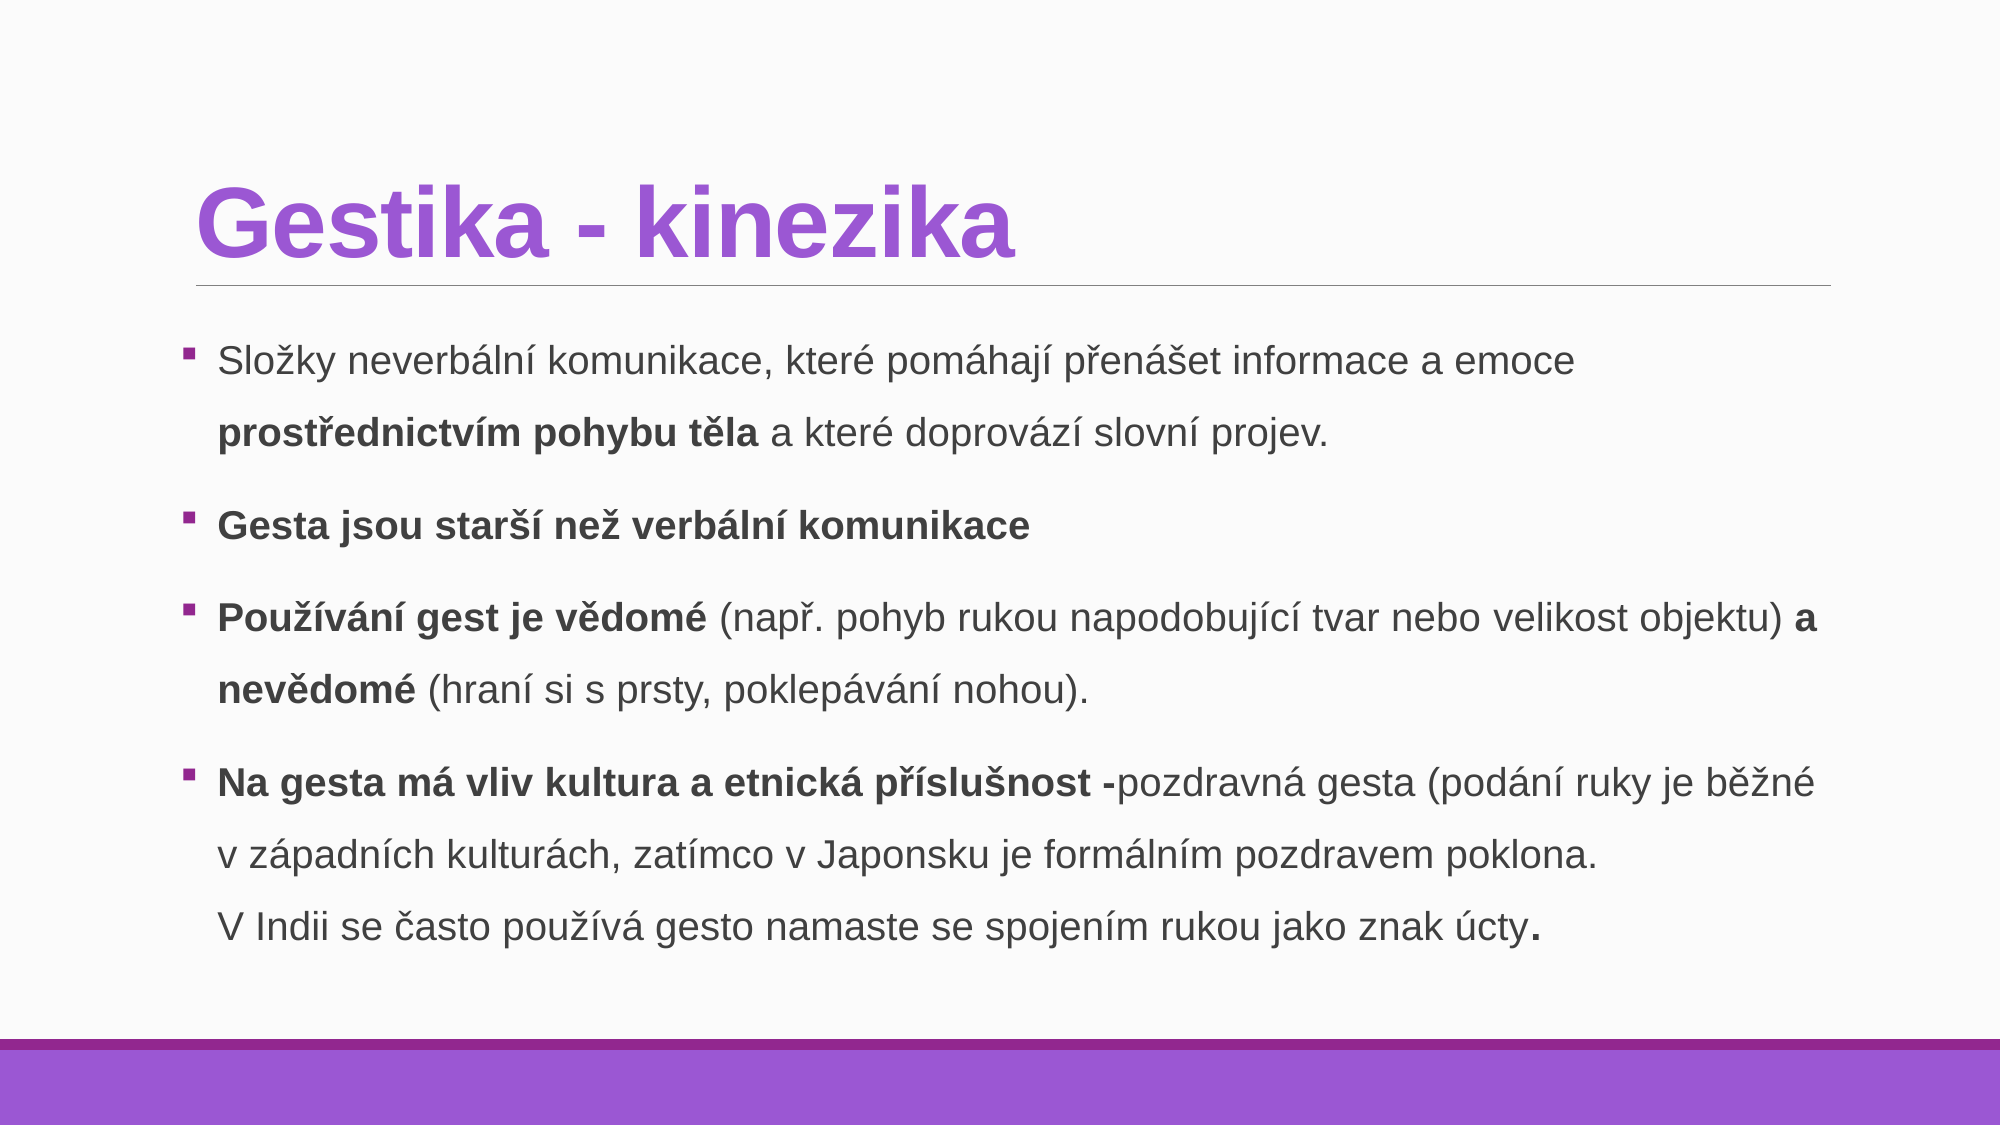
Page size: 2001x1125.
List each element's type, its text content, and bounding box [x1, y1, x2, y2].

list Složky neverbální komunikace, které pomáhají přenášet informace a emoce prostřednictvím pohybu těla a které doprovází slovní projev. Gesta jsou starší než verbální komunikace Používání gest je vědomé (např. pohyb rukou napodobující tvar nebo velikost objektu) a nevědomé (hraní si s prsty, poklepávání nohou). Na gesta má vliv kultura a etnická příslušnost -pozdravná gesta (podání ruky je běžné v západních kulturách, zatímco v Japonsku je formálním pozdravem poklona. V Indii se často používá gesto namaste se spojením rukou jako znak úcty. [180, 302, 1830, 963]
title Gestika - kinezika [180, 47, 1830, 285]
